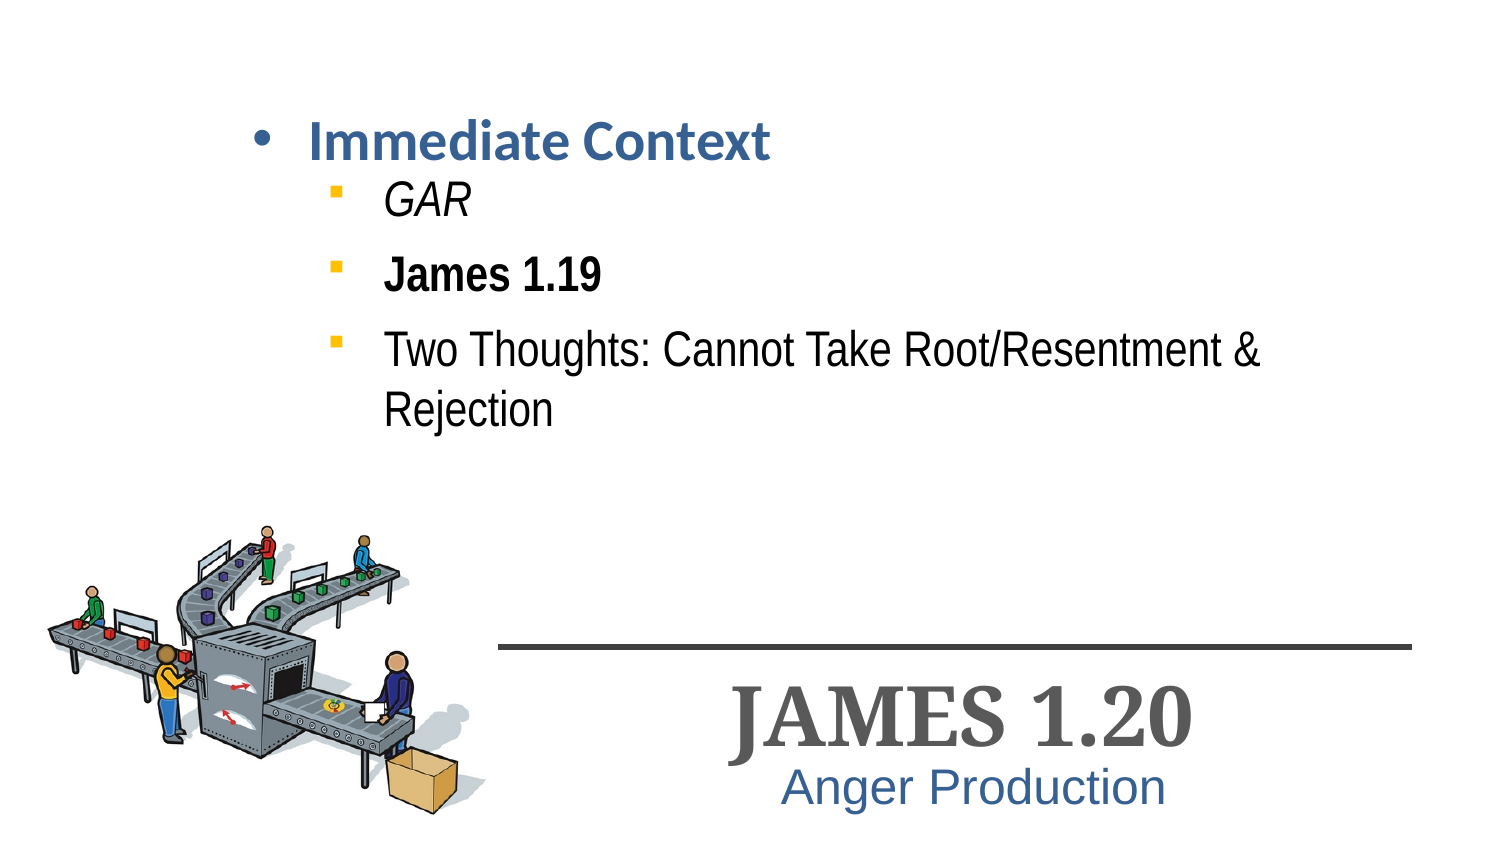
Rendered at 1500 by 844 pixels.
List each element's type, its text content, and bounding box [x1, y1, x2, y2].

text_box JAMES 1.20 [637, 656, 1288, 746]
text_box Anger Production [597, 746, 1350, 822]
text_box GAR James 1.19 Two Thoughts: Cannot Take Root/Resentment & Rejection [312, 159, 1288, 445]
picture [35, 496, 498, 844]
text_box Immediate Context [237, 84, 1263, 180]
